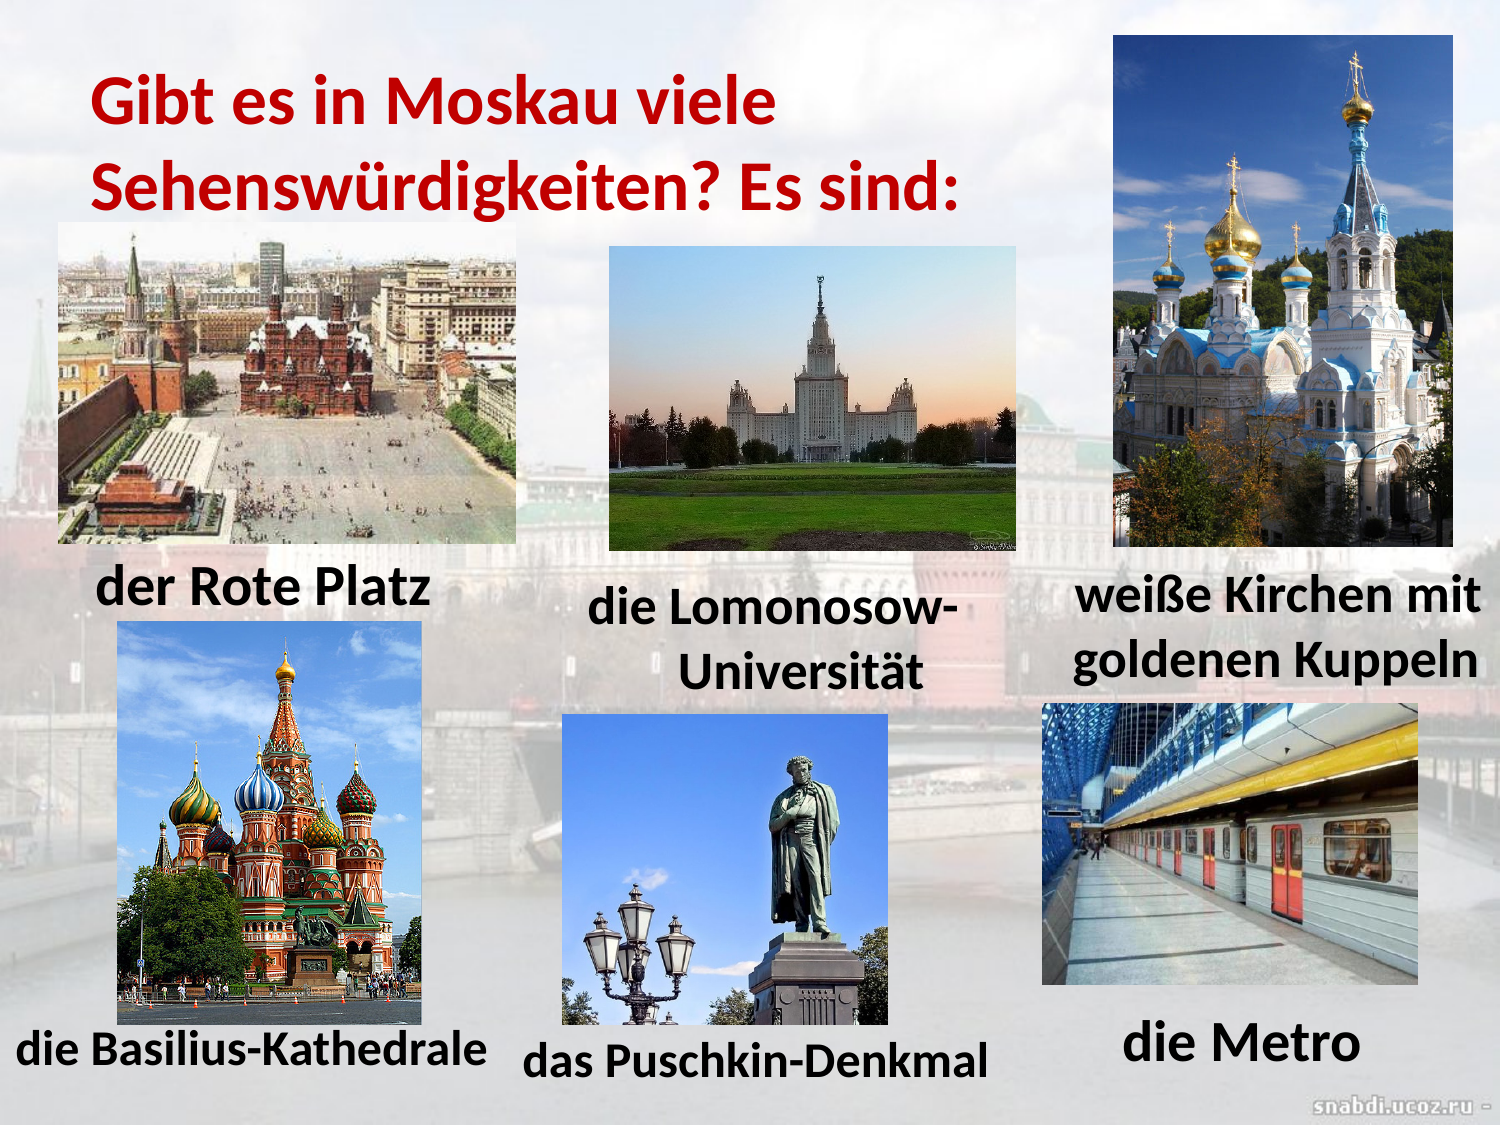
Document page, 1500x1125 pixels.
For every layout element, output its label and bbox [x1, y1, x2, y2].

picture [0, 0, 1500, 1125]
list [1042, 702, 1419, 985]
